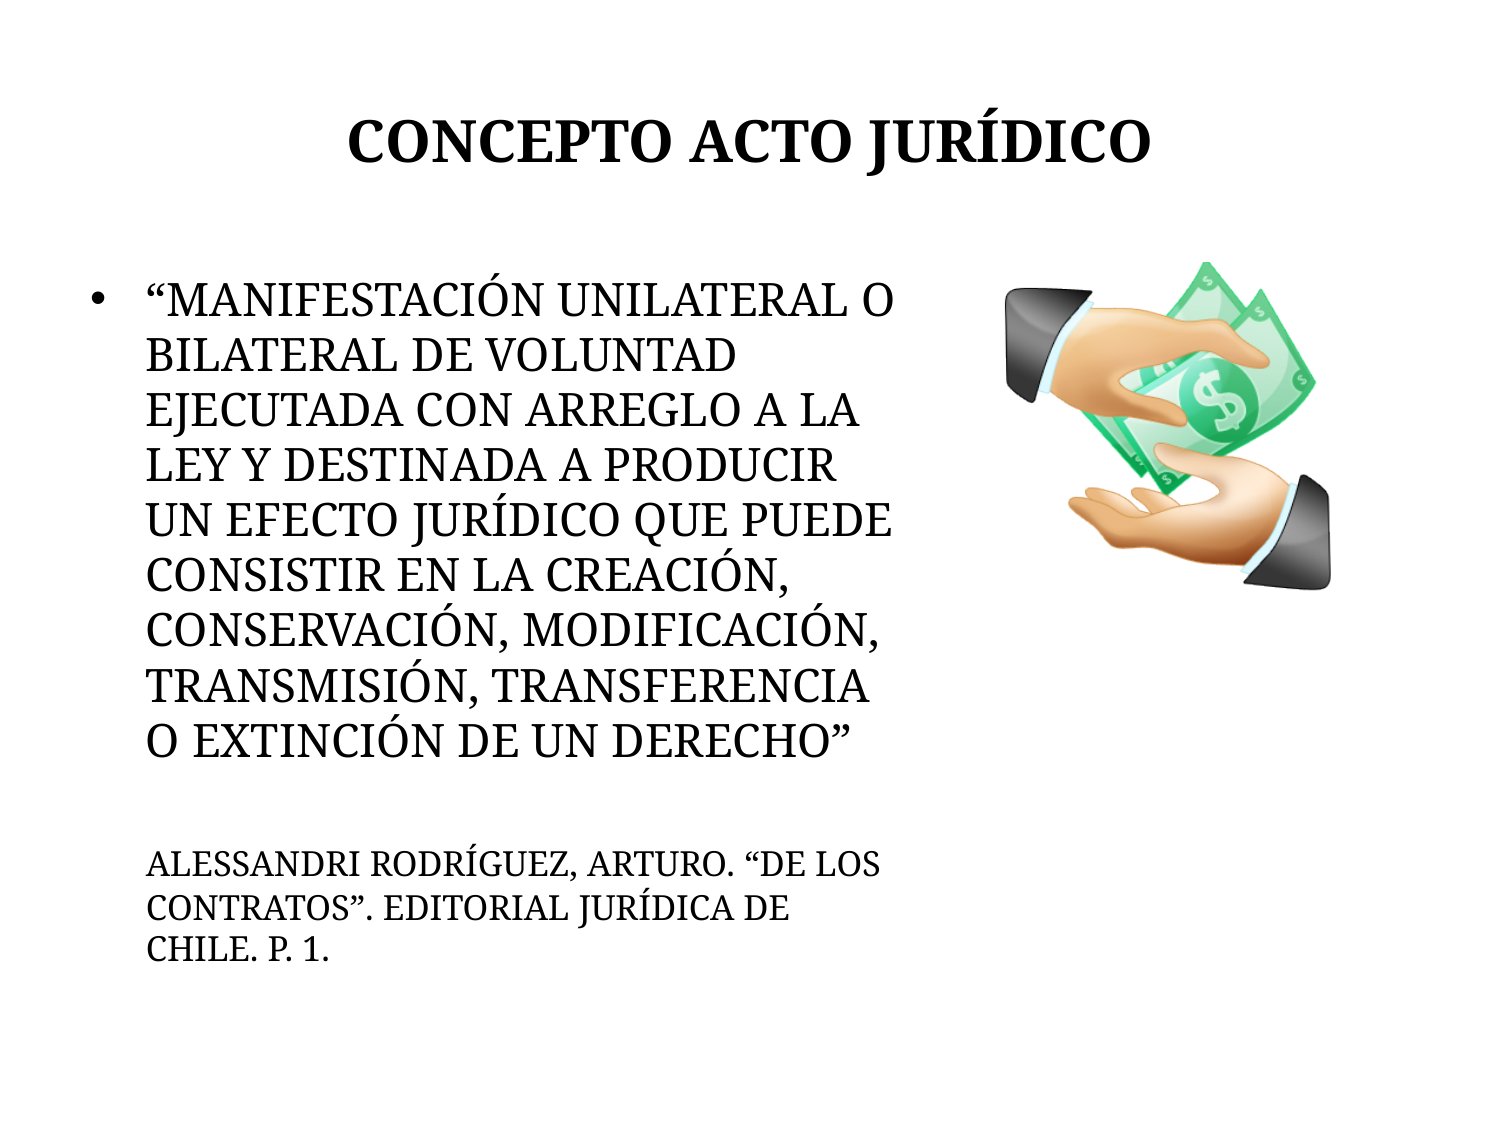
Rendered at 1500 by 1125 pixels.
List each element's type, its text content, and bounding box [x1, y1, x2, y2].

title CONCEPTO ACTO JURÍDICO [75, 45, 1425, 233]
list “MANIFESTACIÓN UNILATERAL O BILATERAL DE VOLUNTAD EJECUTADA CON ARREGLO A LA LEY Y DESTINADA A PRODUCIR UN EFECTO JURÍDICO QUE PUEDE CONSISTIR EN LA CREACIÓN, CONSERVACIÓN, MODIFICACIÓN, TRANSMISIÓN, TRANSFERENCIA O EXTINCIÓN DE UN DERECHO” ALESSANDRI RODRÍGUEZ, ARTURO. “DE LOS CONTRATOS”. EDITORIAL JURÍDICA DE CHILE. P. 1. [75, 262, 913, 1005]
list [999, 262, 1338, 601]
